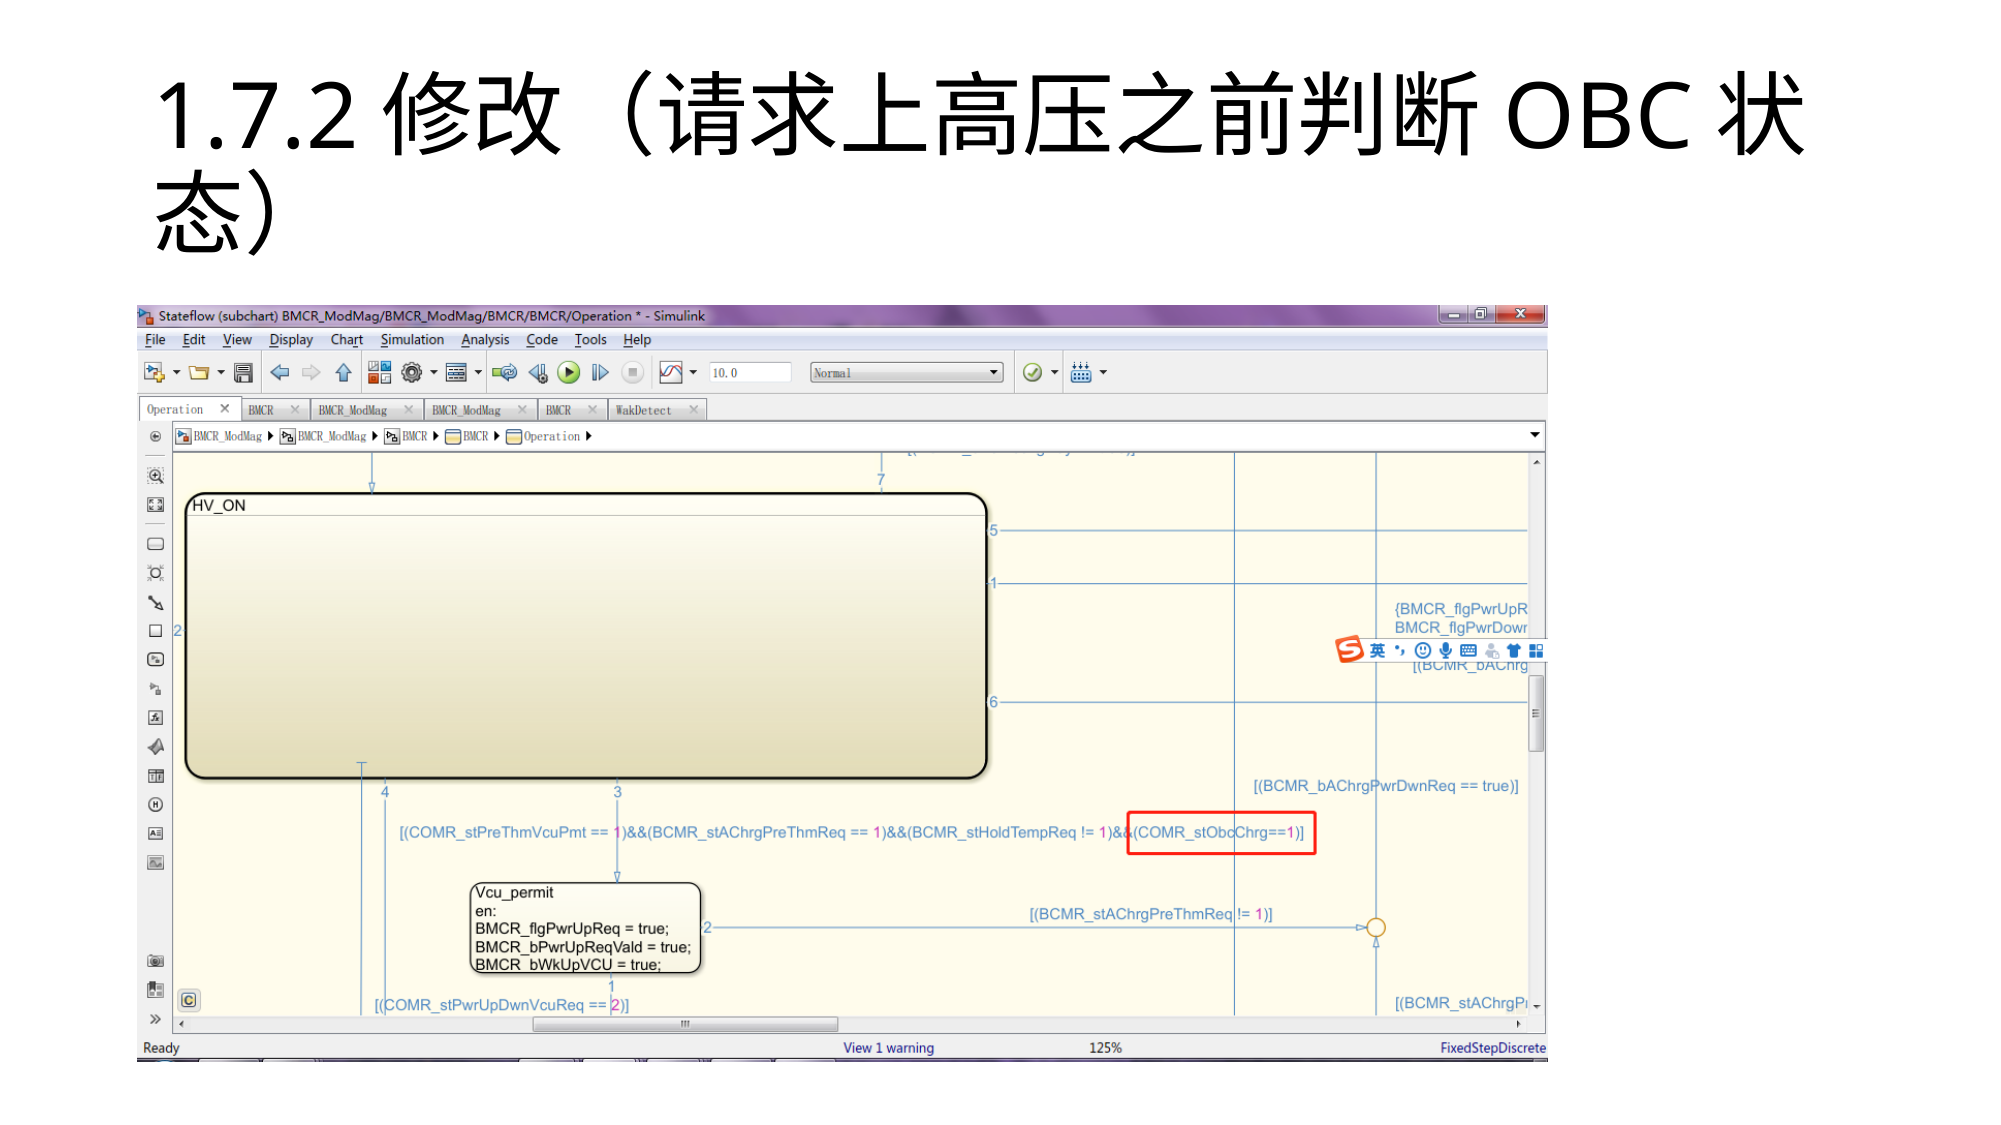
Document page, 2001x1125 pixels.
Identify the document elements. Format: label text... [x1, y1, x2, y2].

picture [137, 305, 1548, 1062]
title 1.7.2修改（请求上高压之前判断OBC状态） [137, 59, 1863, 278]
